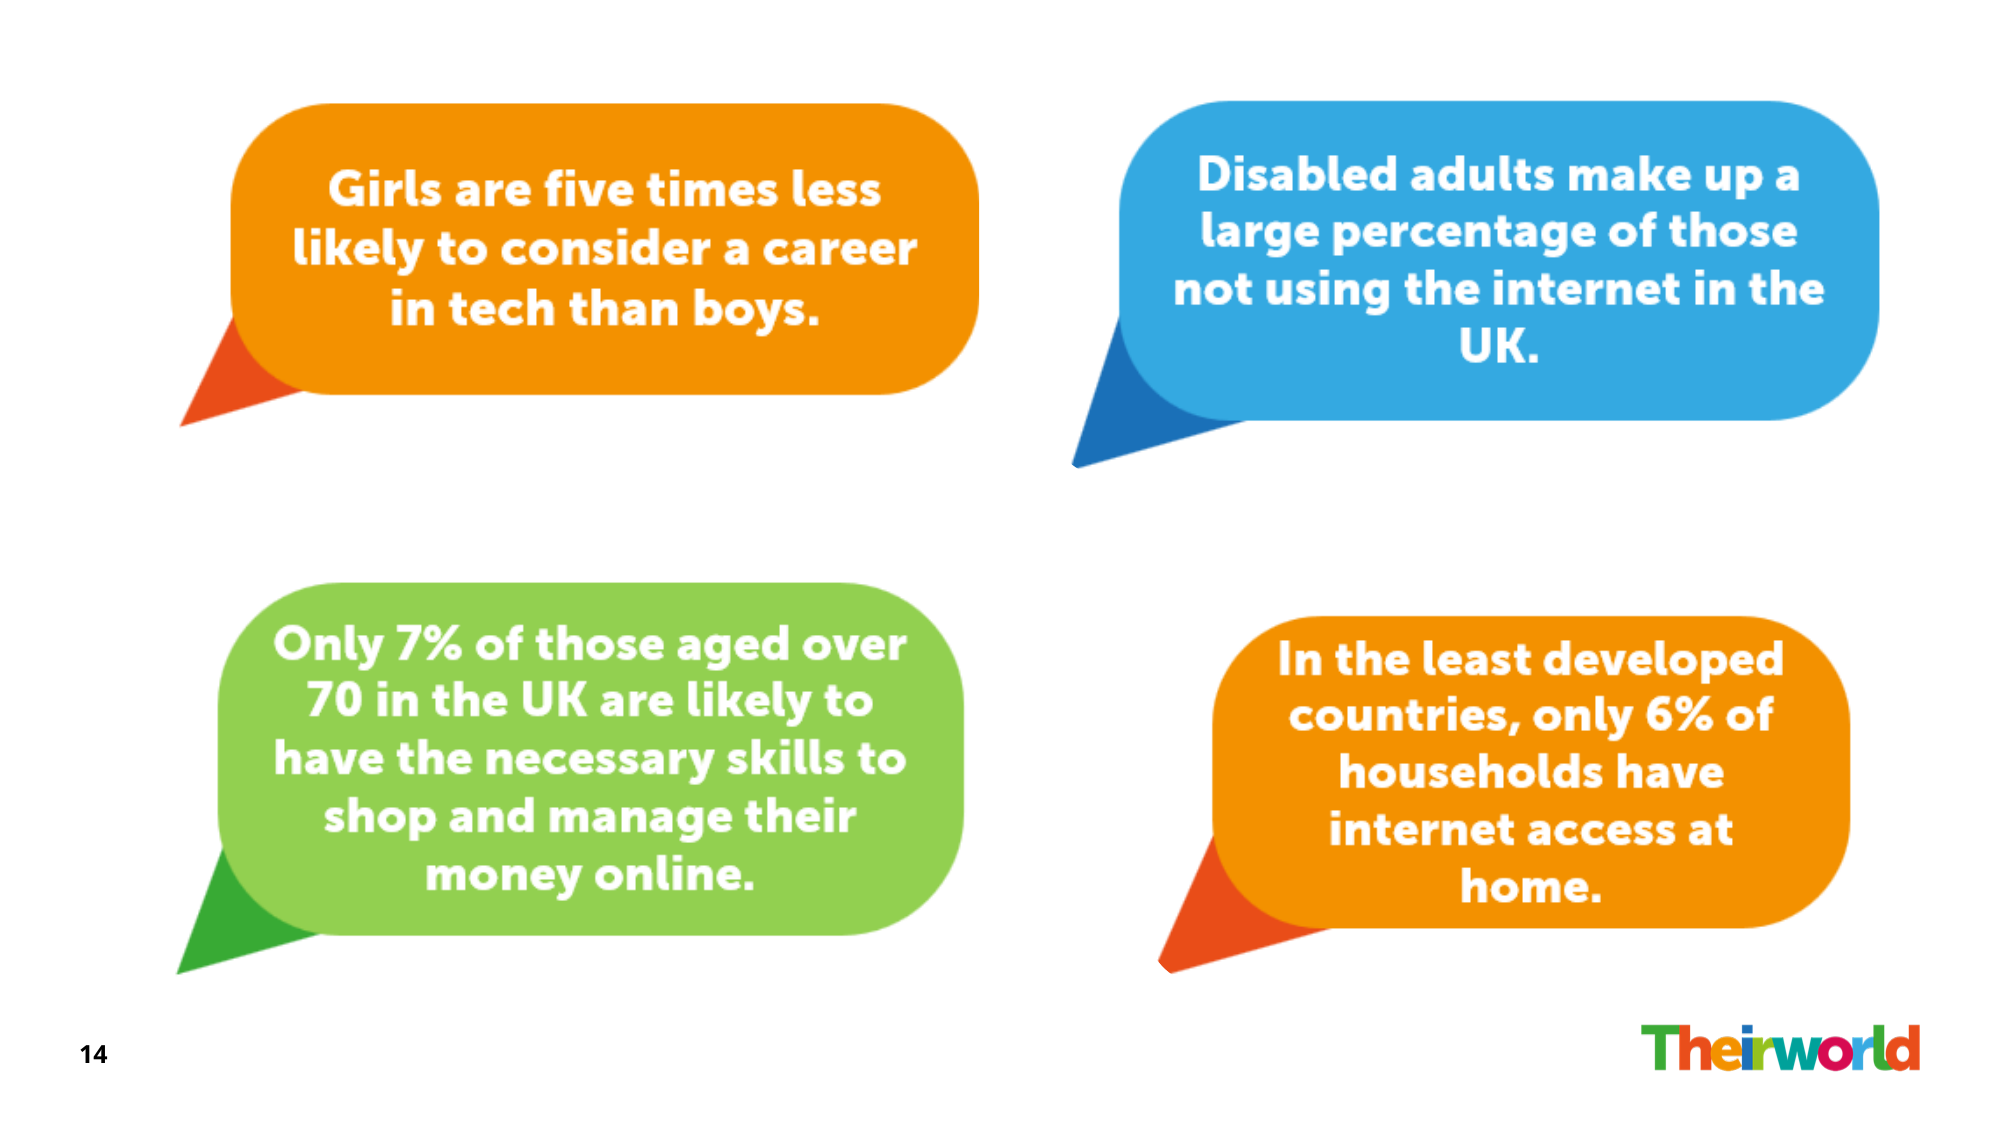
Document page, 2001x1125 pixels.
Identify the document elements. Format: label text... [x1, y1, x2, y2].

picture [1145, 613, 1861, 986]
picture [1046, 89, 1892, 479]
picture [1633, 1014, 1928, 1082]
picture [134, 102, 980, 432]
slide_number 14 [79, 1023, 190, 1073]
picture [104, 569, 1024, 980]
